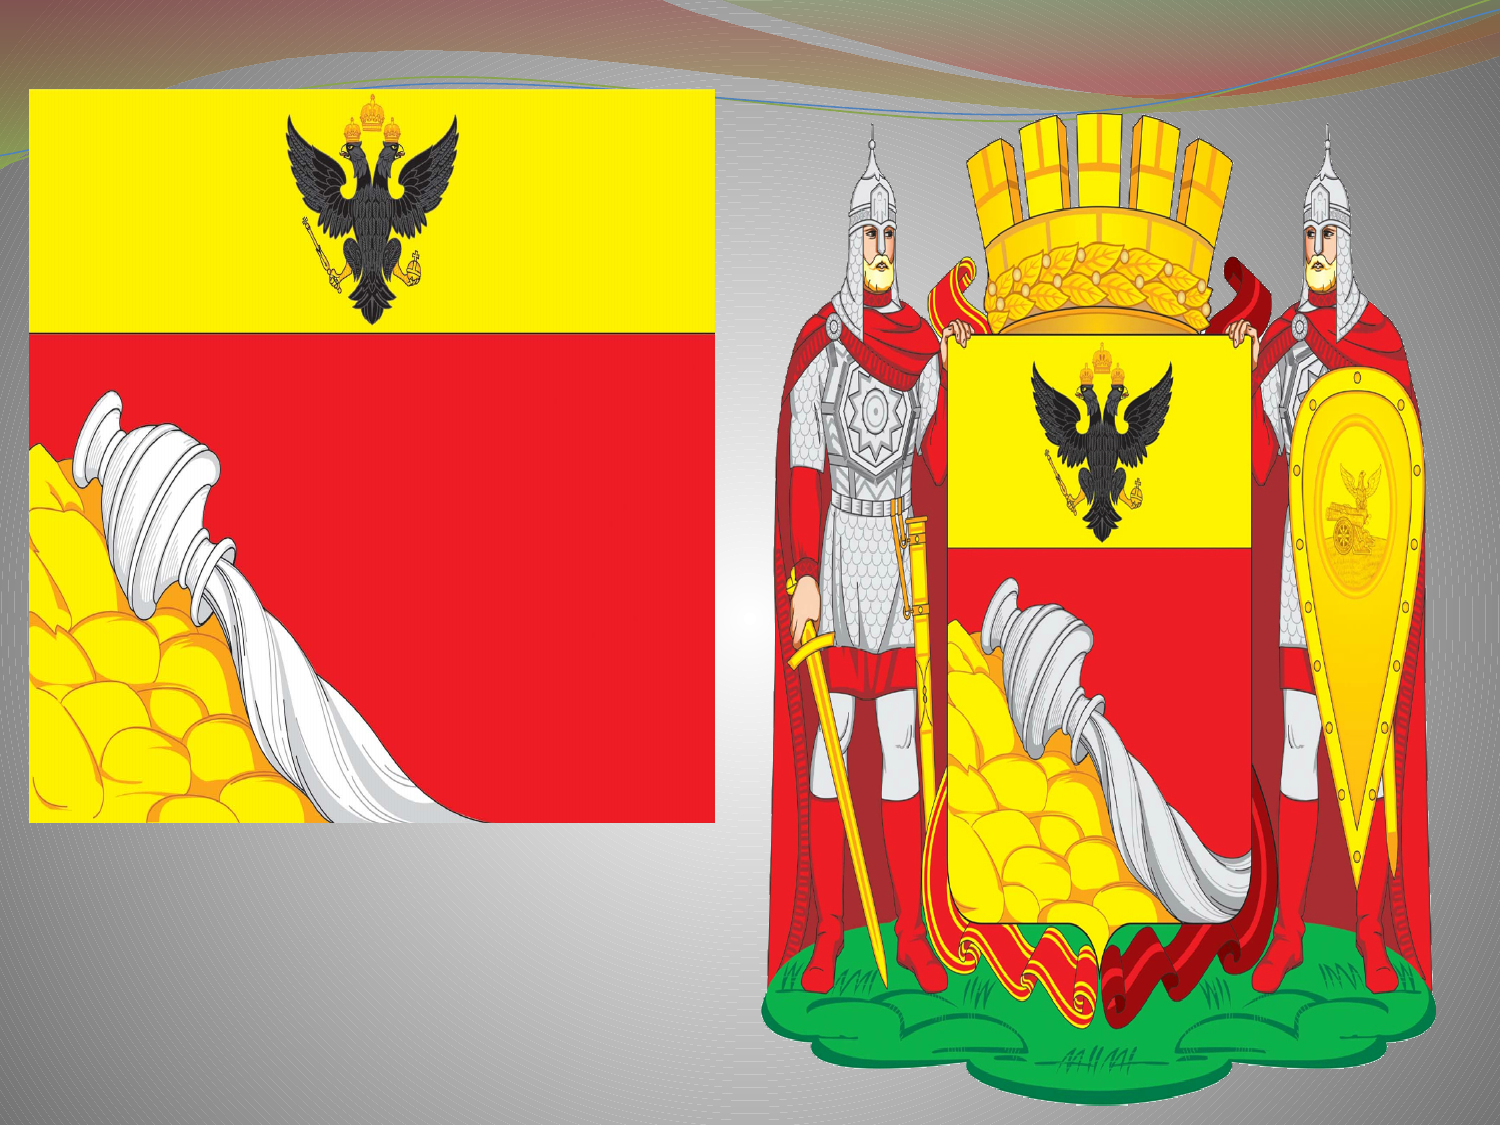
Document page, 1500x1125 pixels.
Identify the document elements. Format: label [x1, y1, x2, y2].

picture [761, 113, 1436, 1107]
picture [29, 89, 715, 823]
